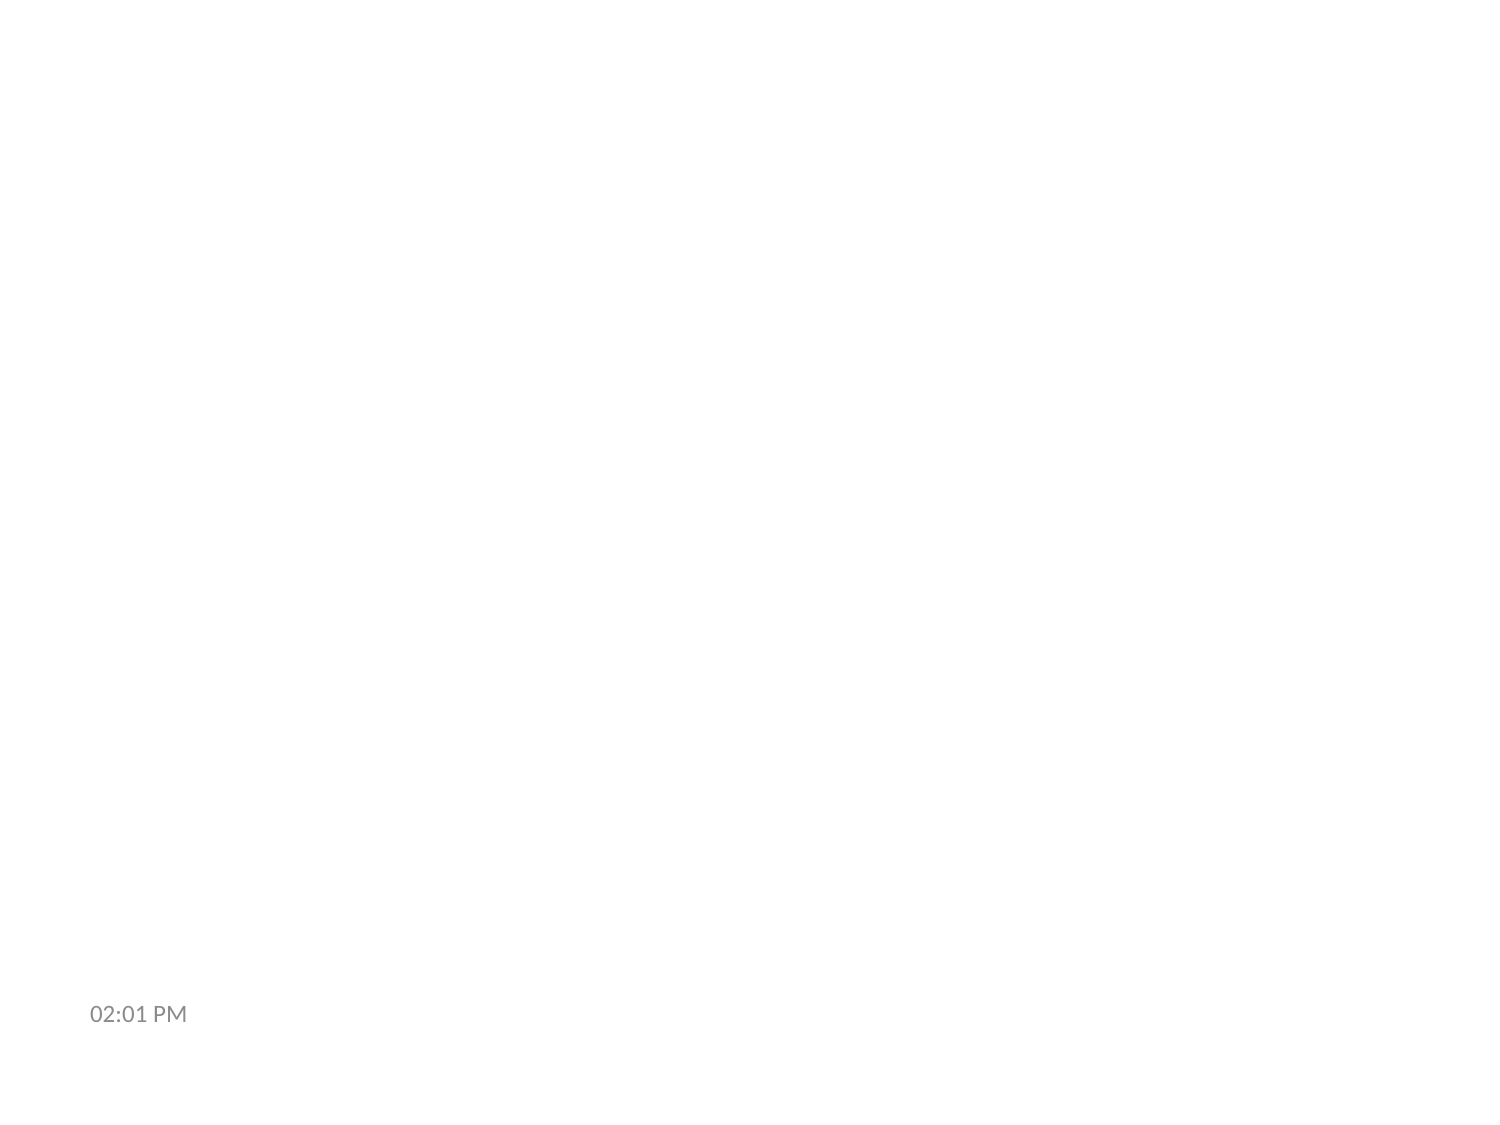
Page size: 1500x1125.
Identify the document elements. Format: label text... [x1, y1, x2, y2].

text_box 3:35 PM [75, 982, 425, 1043]
